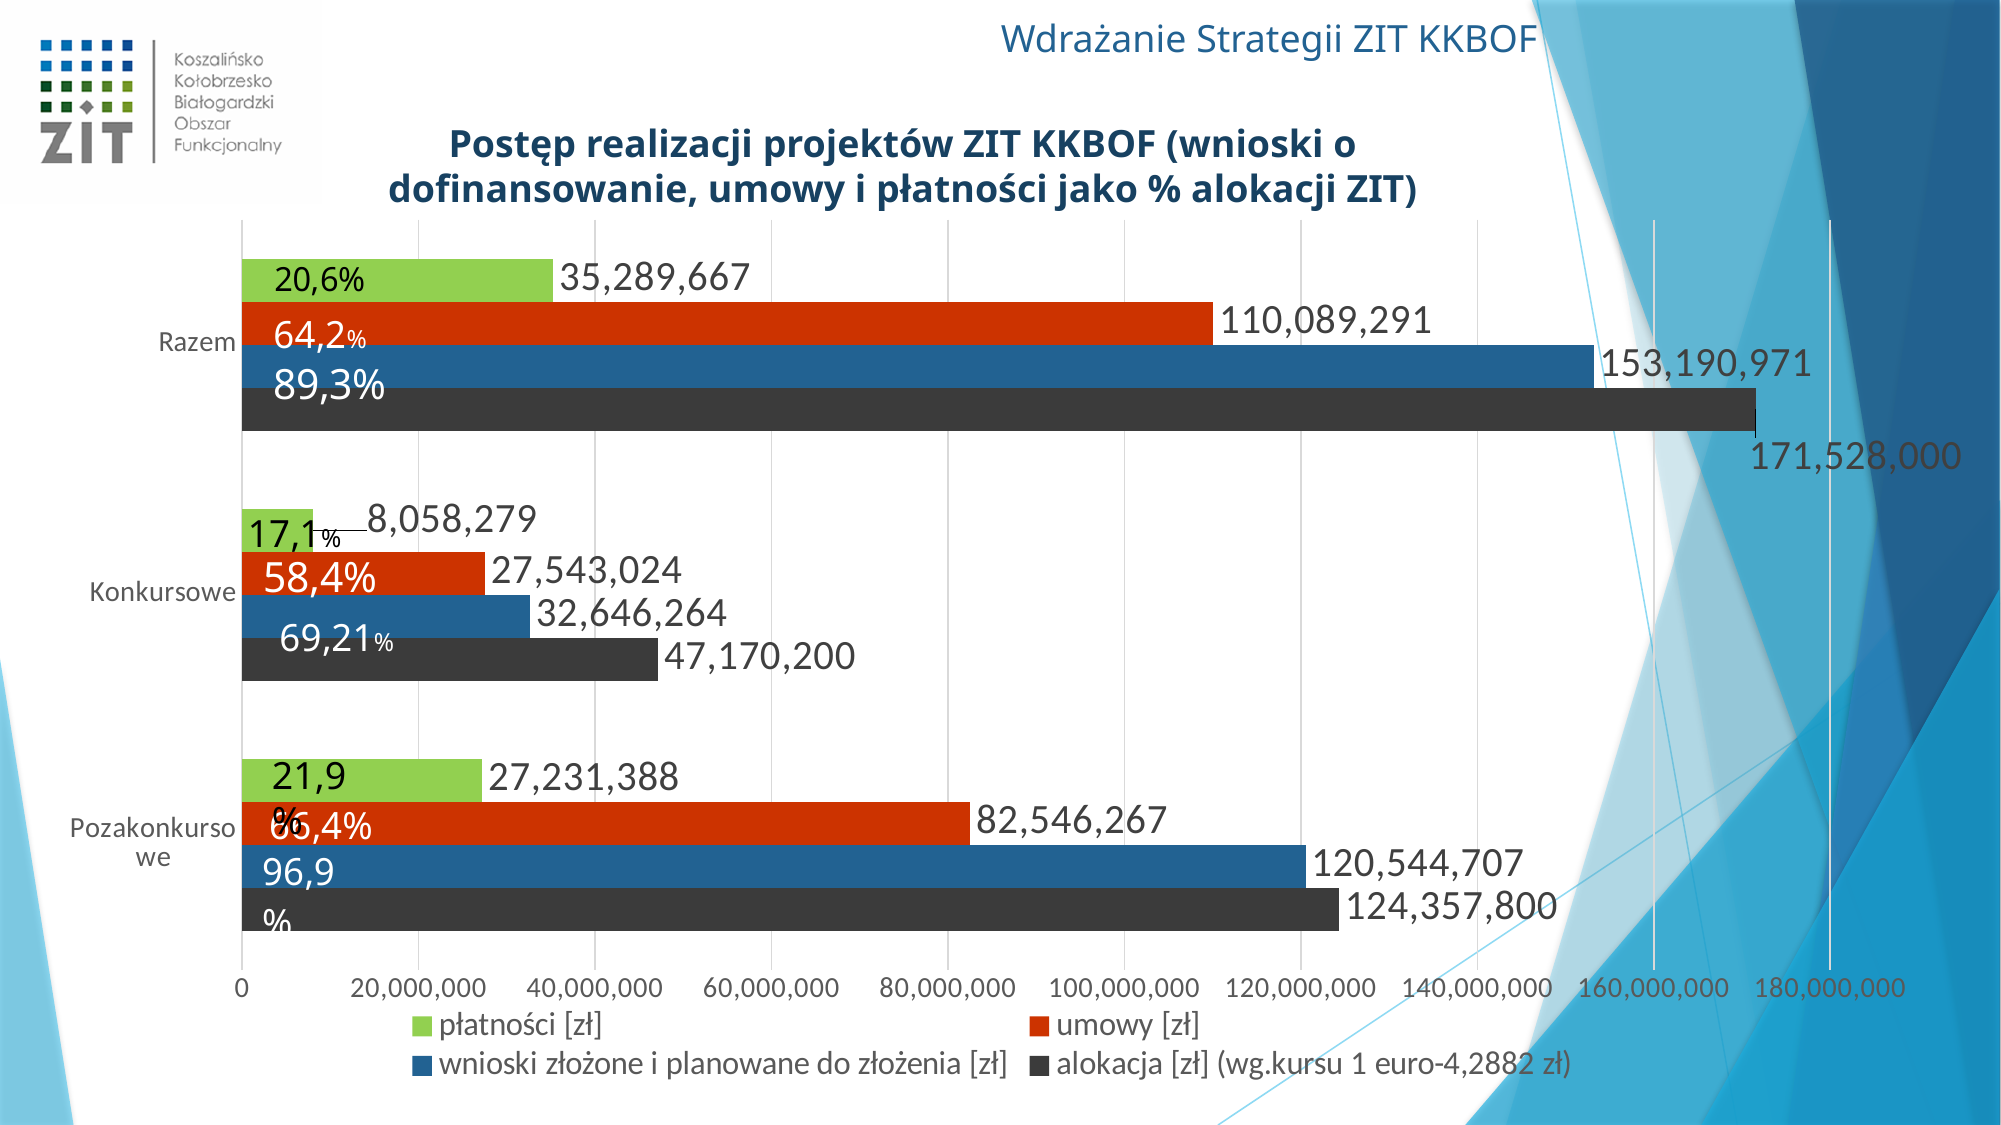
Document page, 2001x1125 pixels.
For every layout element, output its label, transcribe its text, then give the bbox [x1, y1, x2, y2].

text_box Postęp realizacji projektów ZIT KKBOF (wnioski o dofinansowanie, umowy i płatności jako % alokacji ZIT) [300, 112, 1507, 215]
picture [0, 0, 322, 204]
chart [65, 218, 1964, 1090]
